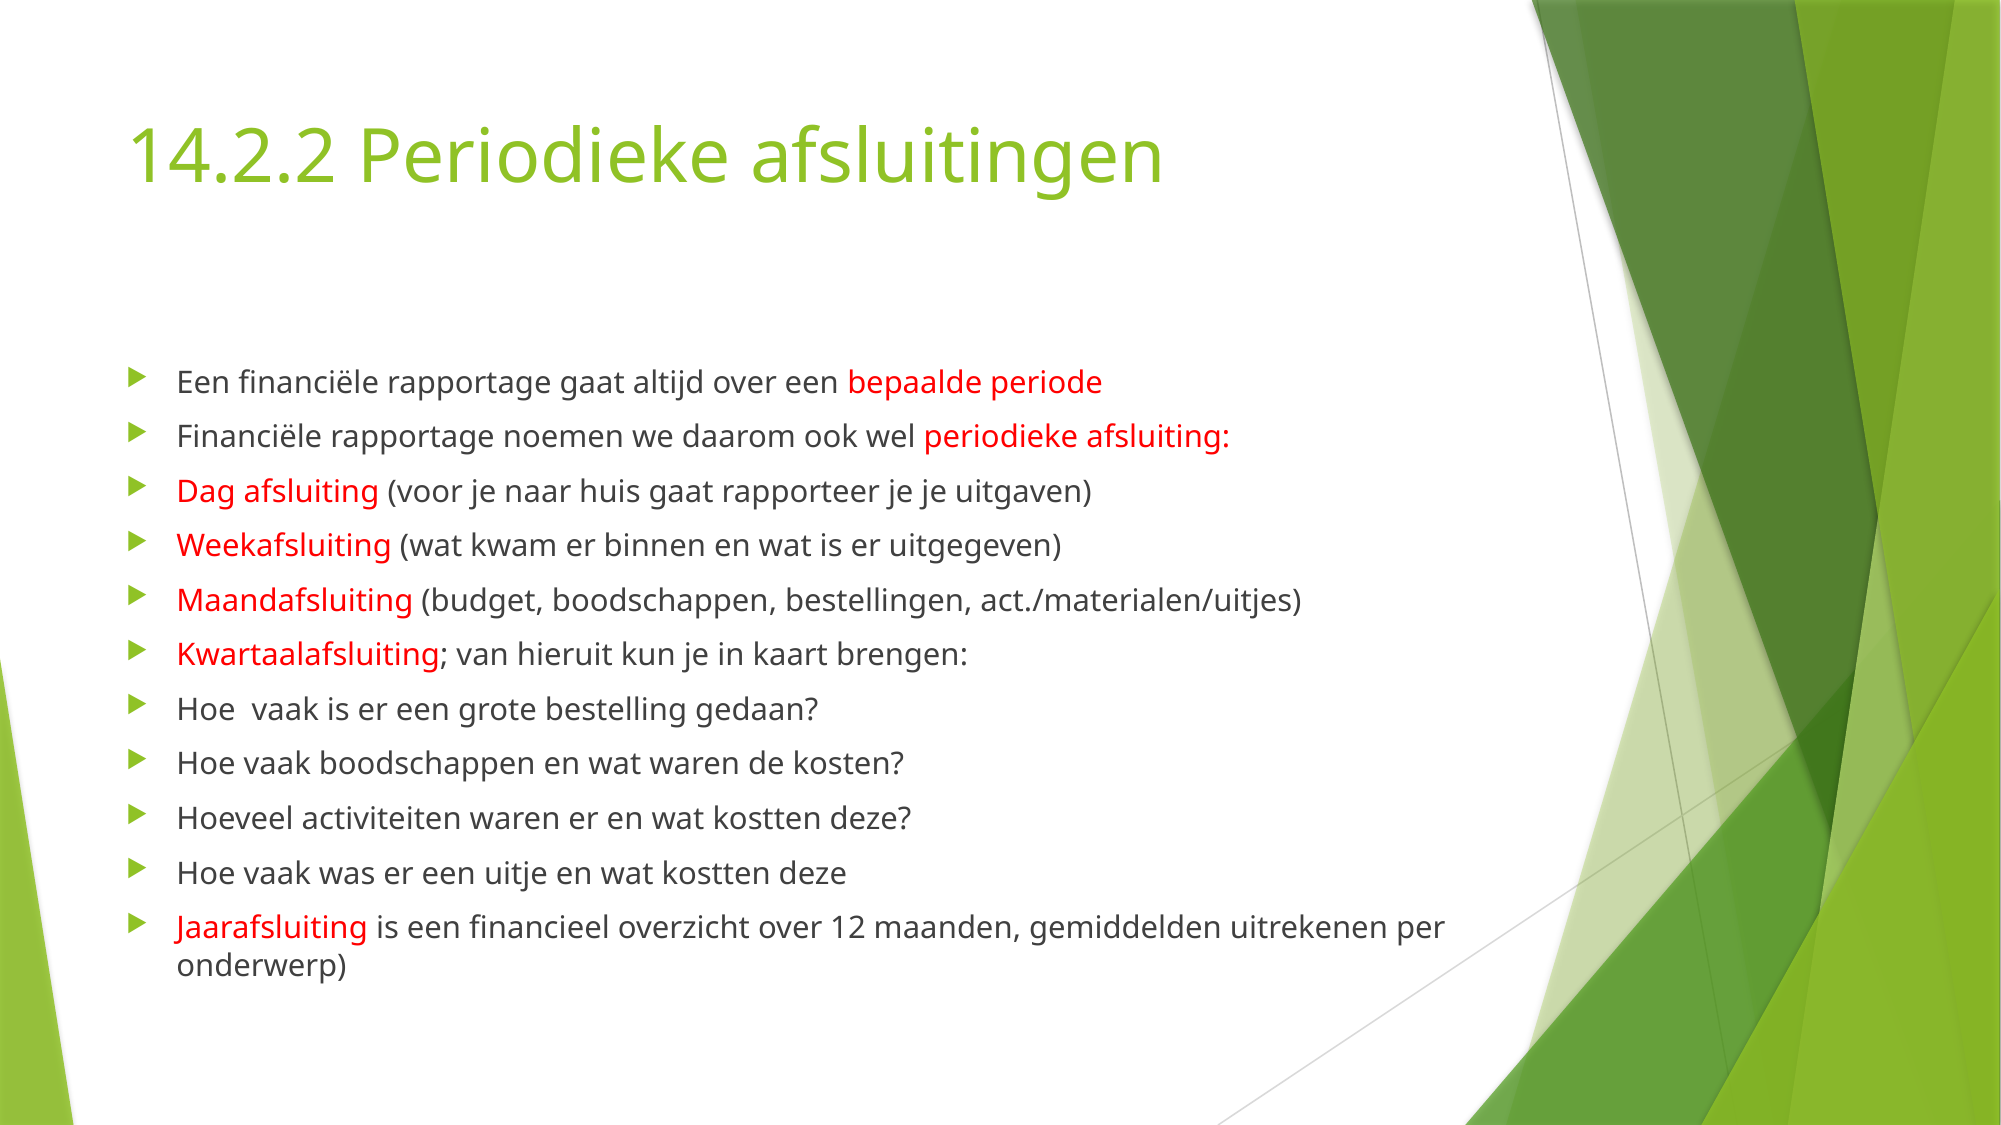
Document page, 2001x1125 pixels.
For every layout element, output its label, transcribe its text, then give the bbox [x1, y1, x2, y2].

list Een financiële rapportage gaat altijd over een bepaalde periode Financiële rapportage noemen we daarom ook wel periodieke afsluiting: Dag afsluiting (voor je naar huis gaat rapporteer je je uitgaven) Weekafsluiting (wat kwam er binnen en wat is er uitgegeven) Maandafsluiting (budget, boodschappen, bestellingen, act./materialen/uitjes) Kwartaalafsluiting; van hieruit kun je in kaart brengen: Hoe vaak is er een grote bestelling gedaan? Hoe vaak boodschappen en wat waren de kosten? Hoeveel activiteiten waren er en wat kostten deze? Hoe vaak was er een uitje en wat kostten deze Jaarafsluiting is een financieel overzicht over 12 maanden, gemiddelden uitrekenen per onderwerp) [111, 354, 1522, 992]
title 14.2.2 Periodieke afsluitingen [111, 99, 1522, 317]
